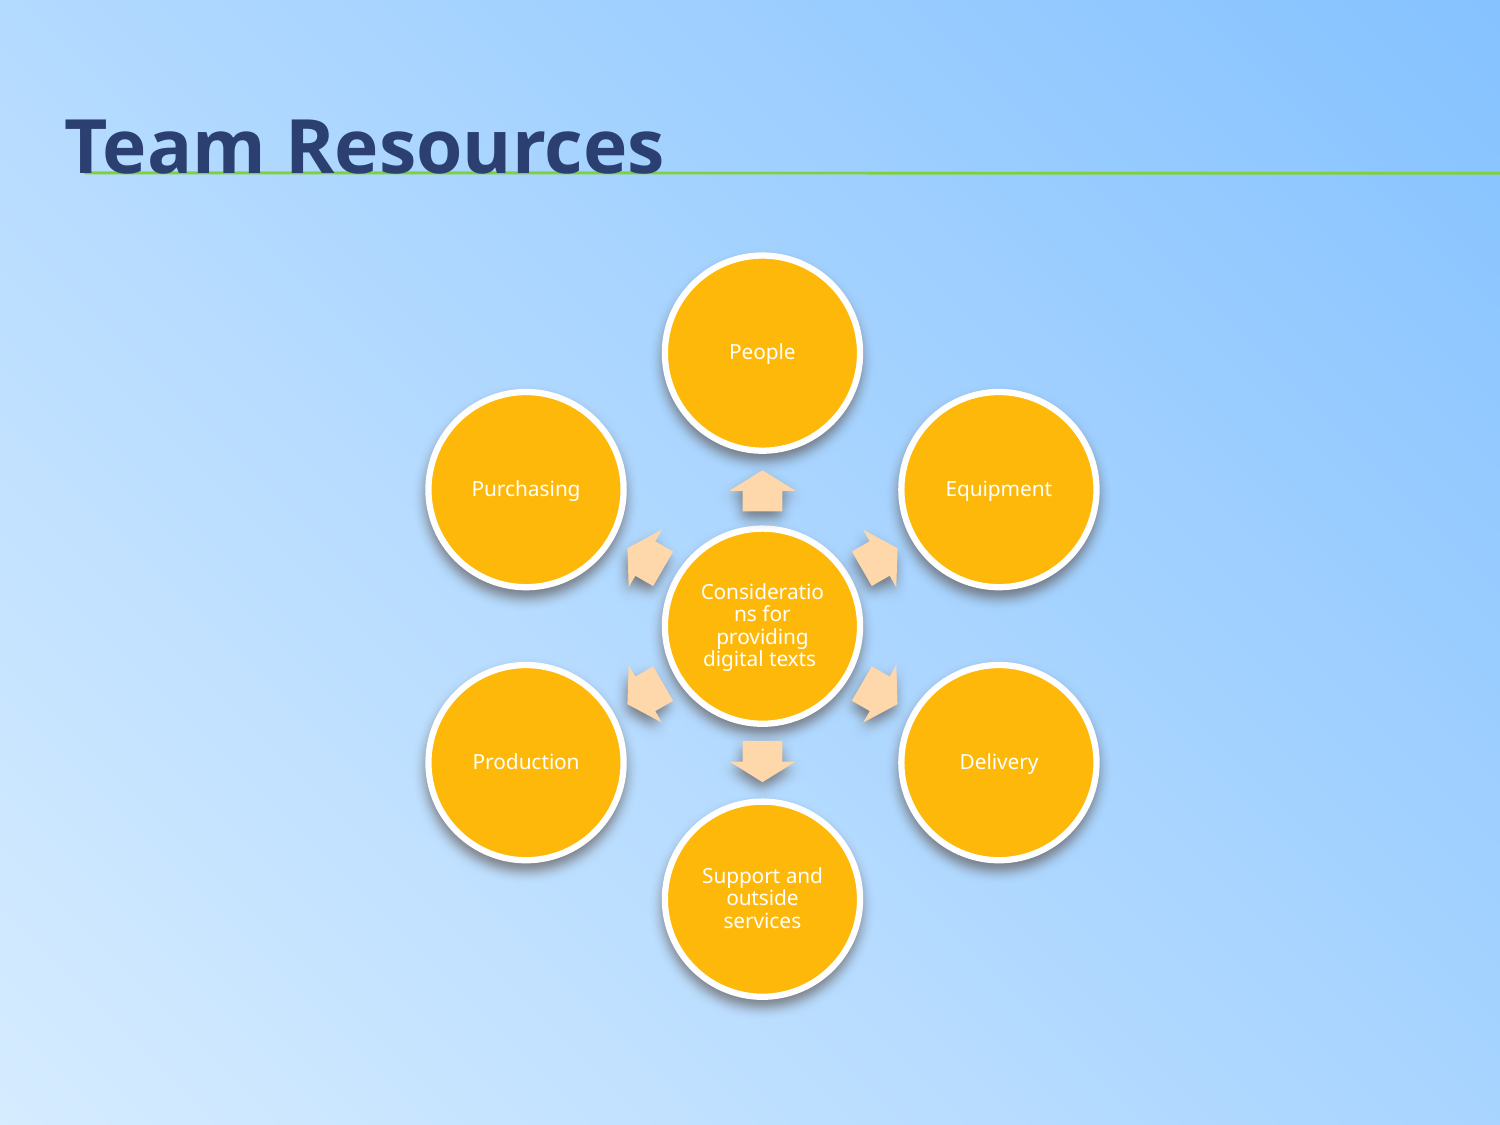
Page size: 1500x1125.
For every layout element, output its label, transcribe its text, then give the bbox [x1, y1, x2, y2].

title Team Resources [50, 75, 1475, 213]
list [49, 254, 1476, 998]
